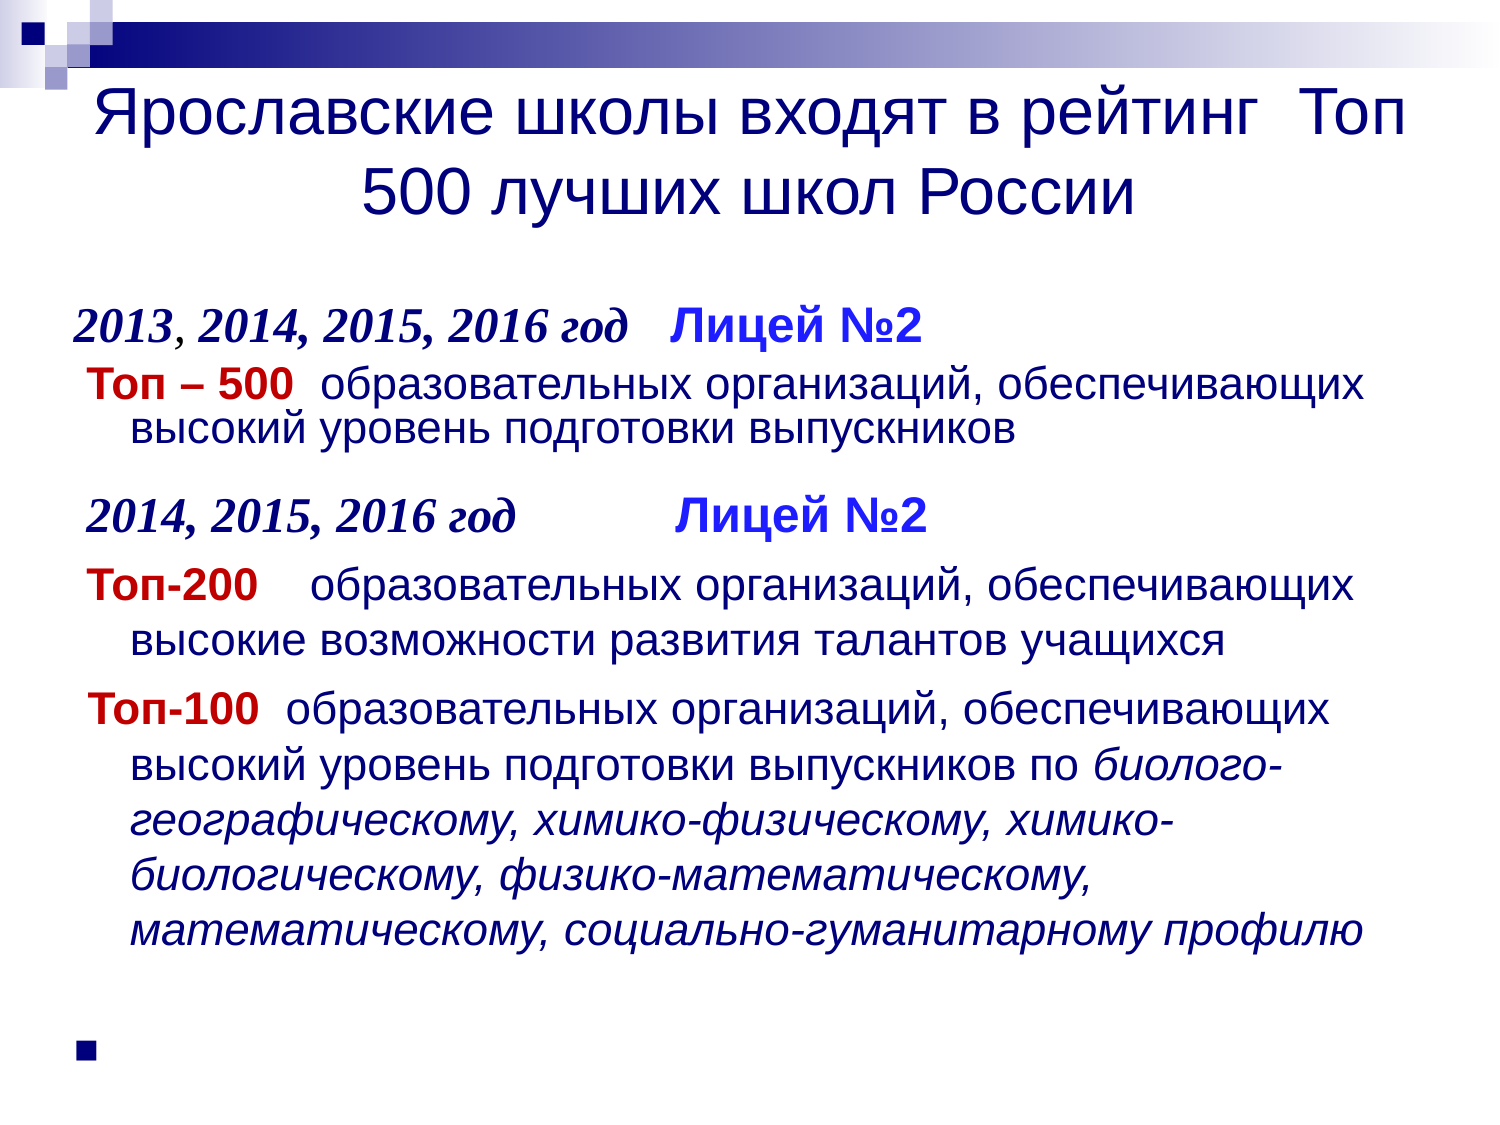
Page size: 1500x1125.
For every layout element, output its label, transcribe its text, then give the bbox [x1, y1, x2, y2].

title Ярославские школы входят в рейтинг Топ 500 лучших школ России [75, 75, 1425, 222]
list 2013, 2014, 2015, 2016 год Лицей №2 Топ – 500 образовательных организаций, обеспечивающих высокий уровень подготовки выпускников 2014, 2015, 2016 год Лицей №2 Топ-200 образовательных организаций, обеспечивающих высокие возможности развития талантов учащихся Топ-100 образовательных организаций, обеспечивающих высокий уровень подготовки выпускников по биолого-географическому, химико-физическому, химико-биологическому, физико-математическому, математическому, социально-гуманитарному профилю [58, 222, 1425, 963]
